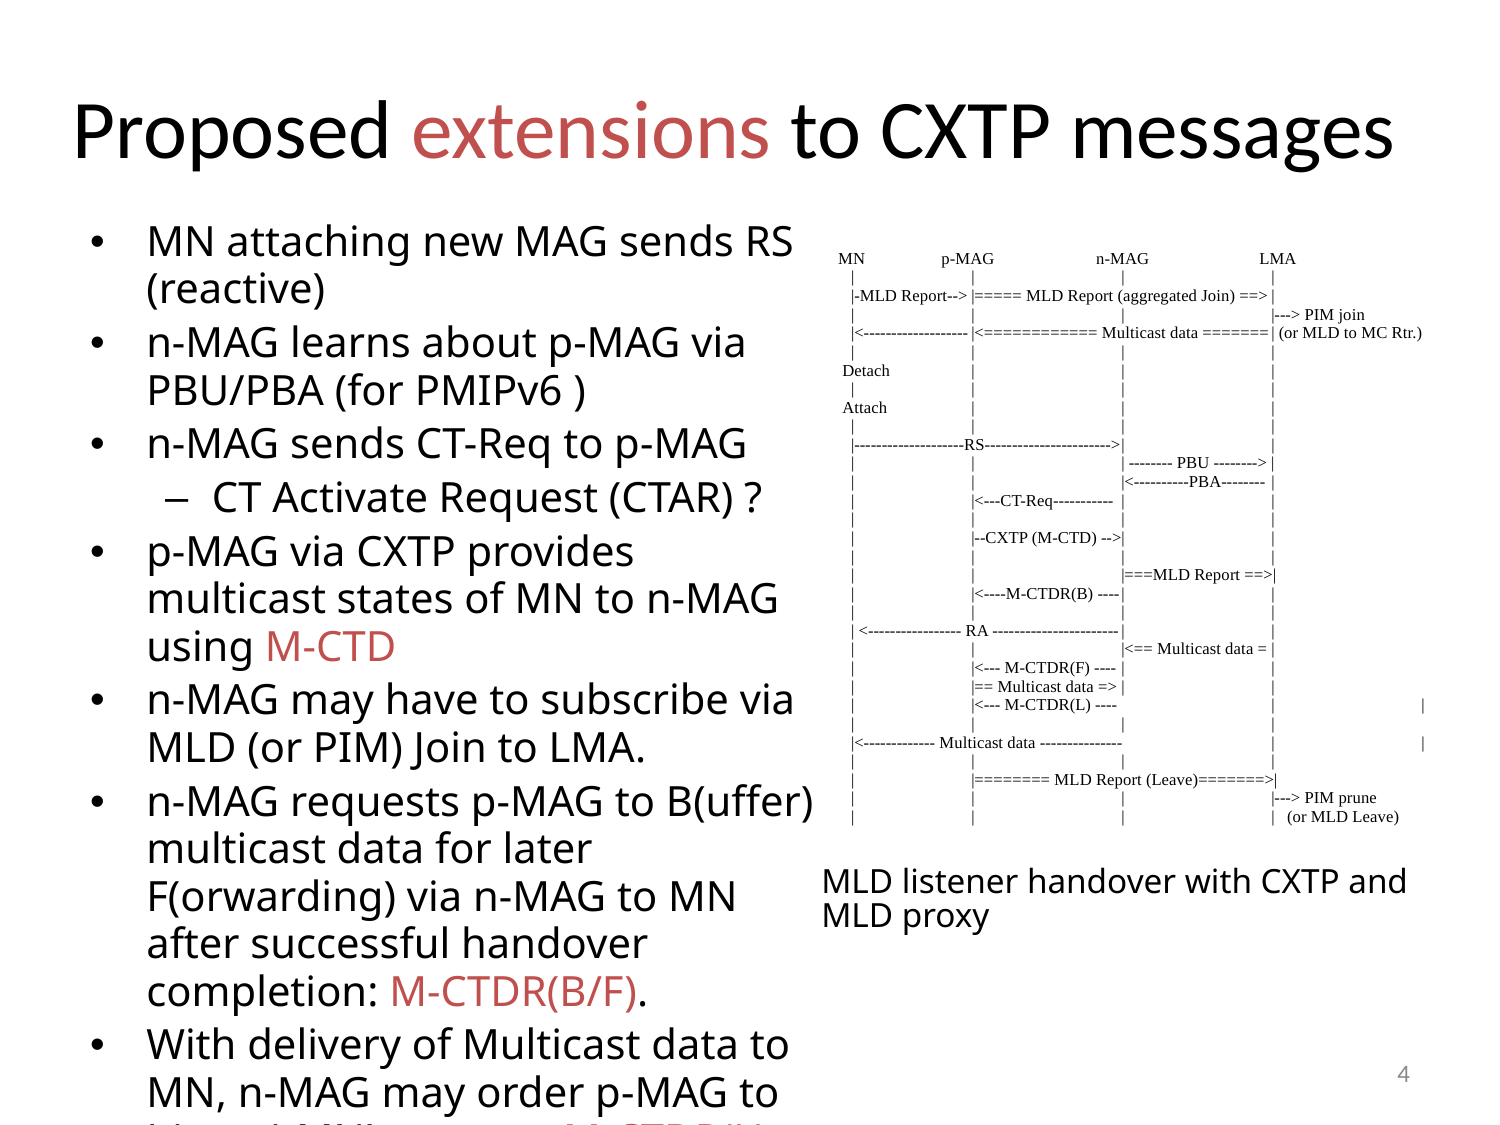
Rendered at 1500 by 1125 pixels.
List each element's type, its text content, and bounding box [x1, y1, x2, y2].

list MN attaching new MAG sends RS (reactive) n-MAG learns about p-MAG via PBU/PBA (for PMIPv6 ) n-MAG sends CT-Req to p-MAG CT Activate Request (CTAR) ? p-MAG via CXTP provides multicast states of MN to n-MAG using M-CTD n-MAG may have to subscribe via MLD (or PIM) Join to LMA. n-MAG requests p-MAG to B(uffer) multicast data for later F(orwarding) via n-MAG to MN after successful handover completion: M-CTDR(B/F). With delivery of Multicast data to MN, n-MAG may order p-MAG to L(eave) MN’s groups: M-CTDR(L). [74, 210, 834, 1006]
slide_number 4 [1074, 1042, 1425, 1103]
title Proposed extensions to CXTP messages [29, 30, 1477, 221]
text_box MN p-MAG n-MAG LMA | | | | |-MLD Report--> |===== MLD Report (aggregated Join) ==> | | | | |---> PIM join |<------------------- |<============ Multicast data ======= | (or MLD to MC Rtr.) | | | | Detach | | | | | | | Attach | | | | | | | |--------------------RS-----------------------> | | | | | -------- PBU --------> | | | |<----------PBA-------- | | |<---CT-Req----------- | | | | | | | |--CXTP (M-CTD) -->| | | | | | | | |===MLD Report ==>| | |<----M-CTDR(B) ---- | | | | | | | <----------------- RA ----------------------- | | | | |<== Multicast data = | | |<--- M-CTDR(F) ---- | | | |== Multicast data => | | | |<--- M-CTDR(L) ---- | | | | | | |<------------- Multicast data --------------- | | | | | | | |======== MLD Report (Leave)=======>| | | | |---> PIM prune | | | | (or MLD Leave) MLD listener handover with CXTP and MLD proxy [806, 243, 1457, 942]
